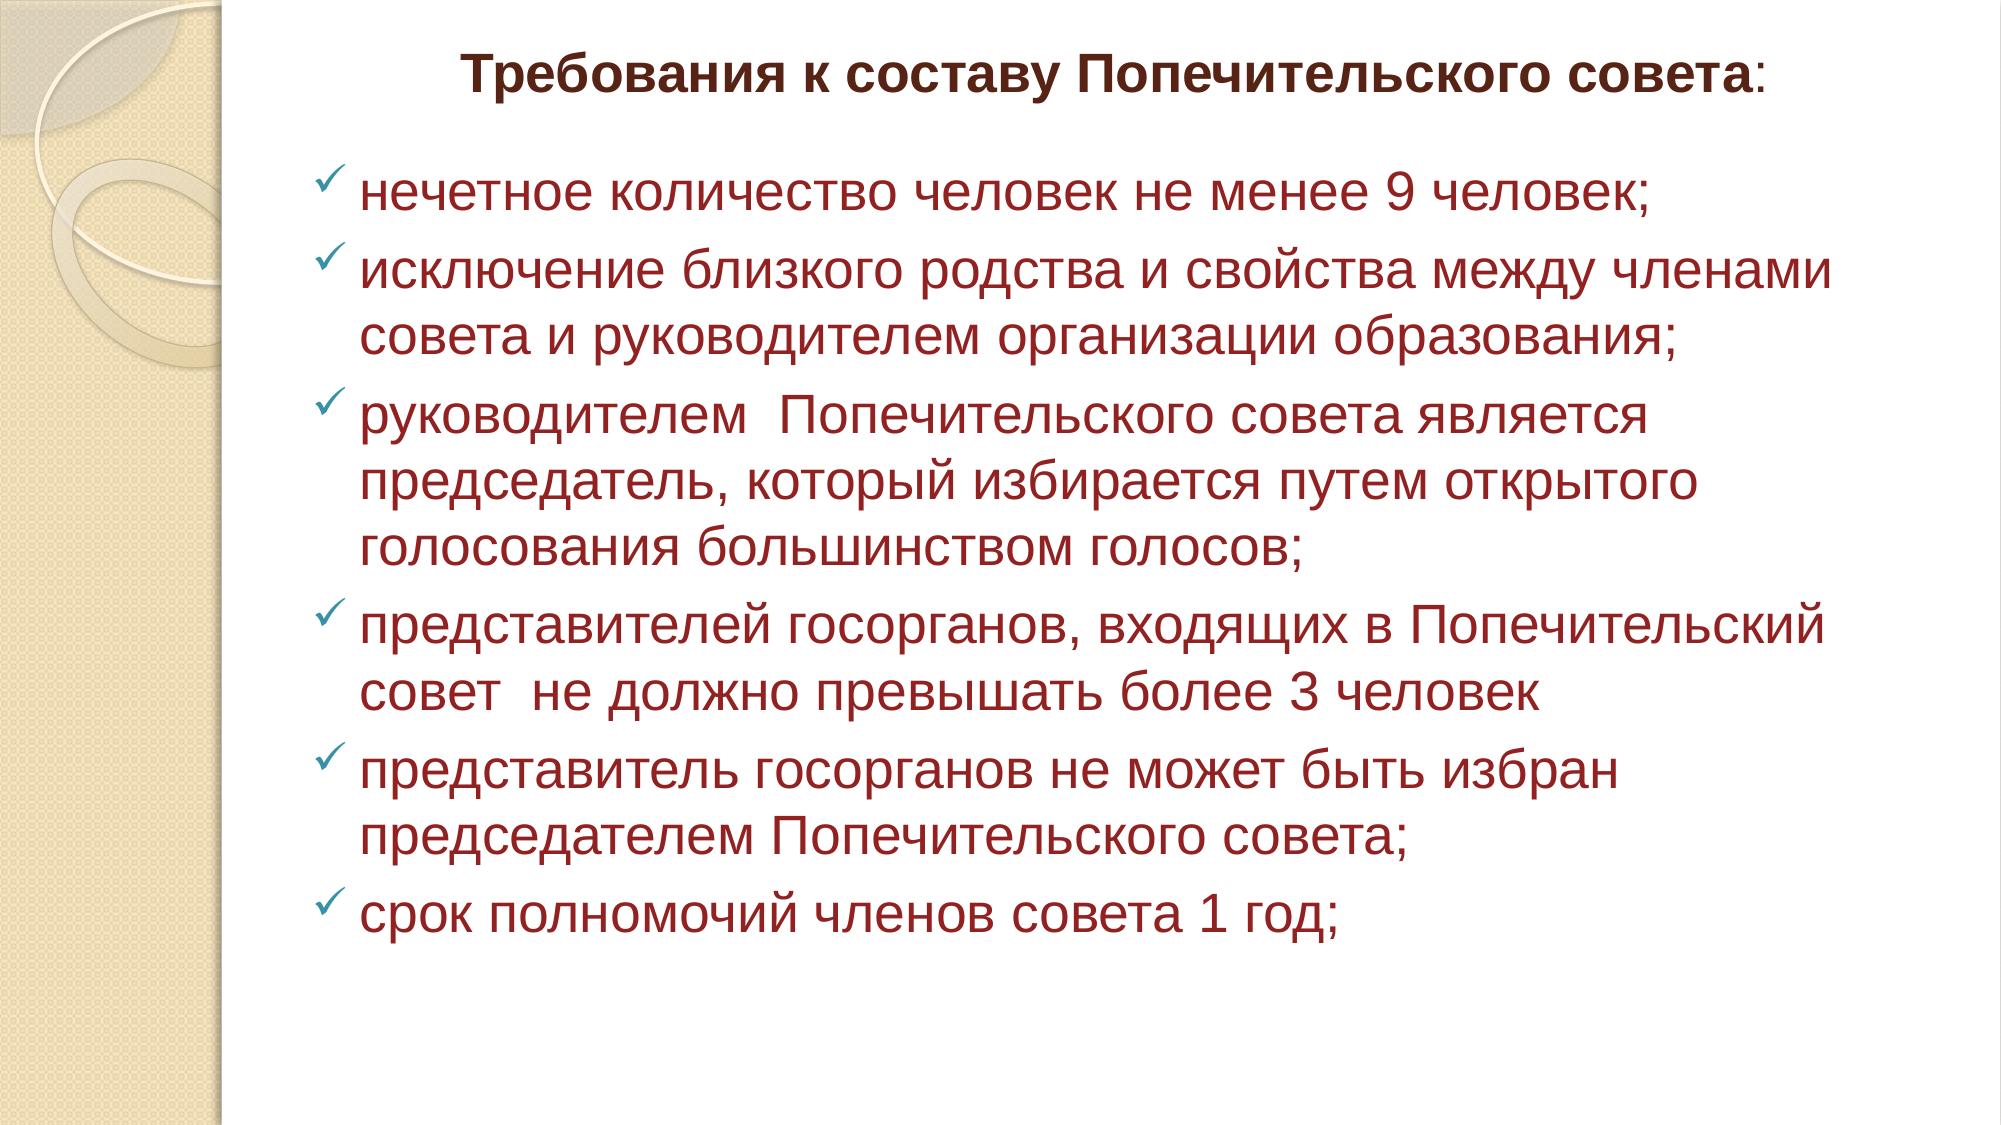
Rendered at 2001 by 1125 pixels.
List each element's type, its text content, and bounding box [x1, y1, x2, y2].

title Требования к составу Попечительского совета: [270, 29, 1960, 178]
list нечетное количество человек не менее 9 человек; исключение близкого родства и свойства между членами совета и руководителем организации образования; руководителем Попечительского совета является председатель, который избирается путем открытого голосования большинством голосов; представителей госорганов, входящих в Попечительский совет не должно превышать более 3 человек представитель госорганов не может быть избран председателем Попечительского совета; срок полномочий членов совета 1 год; [283, 147, 1873, 1039]
